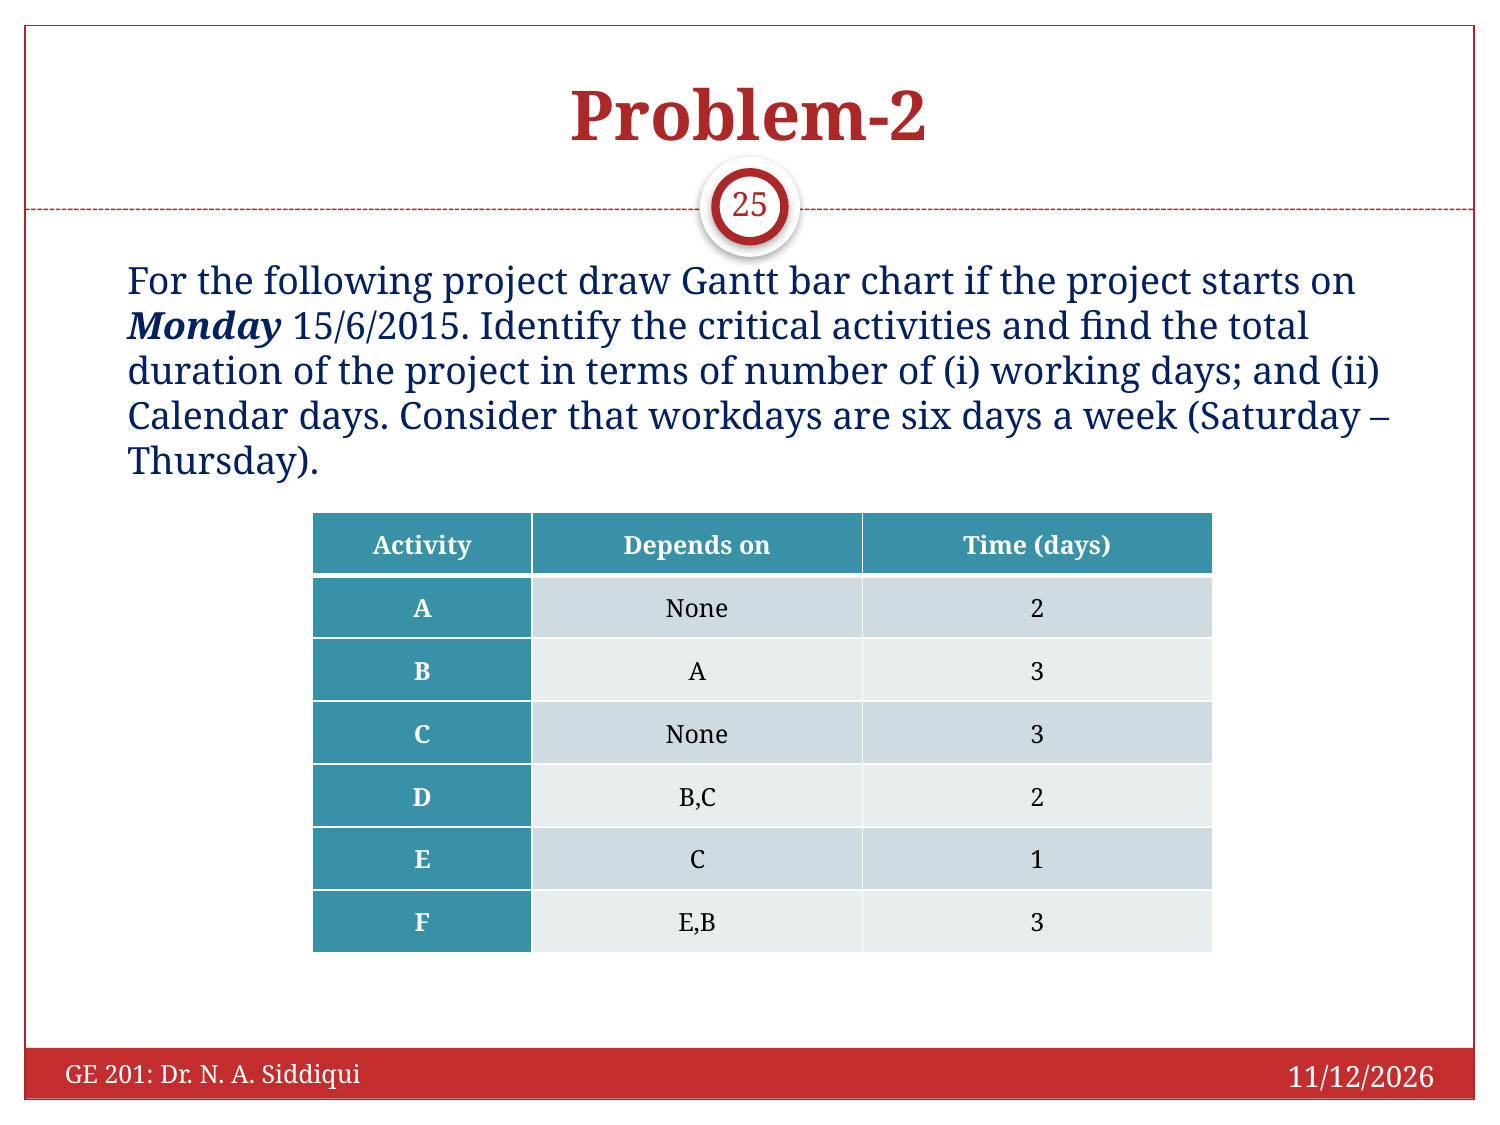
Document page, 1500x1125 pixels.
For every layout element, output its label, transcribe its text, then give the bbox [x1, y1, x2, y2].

table_header Time (days) [863, 513, 1212, 573]
table_header Activity [313, 513, 531, 573]
table_cell B,C [533, 765, 862, 826]
slide_number 25 [712, 169, 788, 243]
table_cell C [533, 828, 862, 889]
table_cell 1 [863, 828, 1212, 889]
title Problem-2 [49, 37, 1450, 162]
table_cell F [313, 891, 531, 952]
table_cell C [313, 702, 531, 763]
table_cell B [313, 639, 531, 700]
table_cell None [533, 702, 862, 763]
table_cell None [533, 578, 862, 637]
table_cell 2 [863, 765, 1212, 826]
table_header Depends on [533, 513, 862, 573]
table_cell A [313, 578, 531, 637]
table_cell 2 [863, 578, 1212, 637]
table_cell 3 [863, 639, 1212, 700]
footer GE 201: Dr. N. A. Siddiqui [50, 1051, 638, 1112]
table_cell E [313, 828, 531, 889]
table_cell A [533, 639, 862, 700]
text_box For the following project draw Gantt bar chart if the project starts on Monday 15/6/2015. Identify the critical activities and find the total duration of the project in terms of number of (i) working days; and (ii) Calendar days. Consider that workdays are six days a week (Saturday – Thursday). [112, 249, 1438, 490]
table_cell 3 [863, 891, 1212, 952]
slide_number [950, 1050, 1450, 1111]
table_cell D [313, 765, 531, 826]
table_cell 3 [863, 702, 1212, 763]
table_cell E,B [533, 891, 862, 952]
